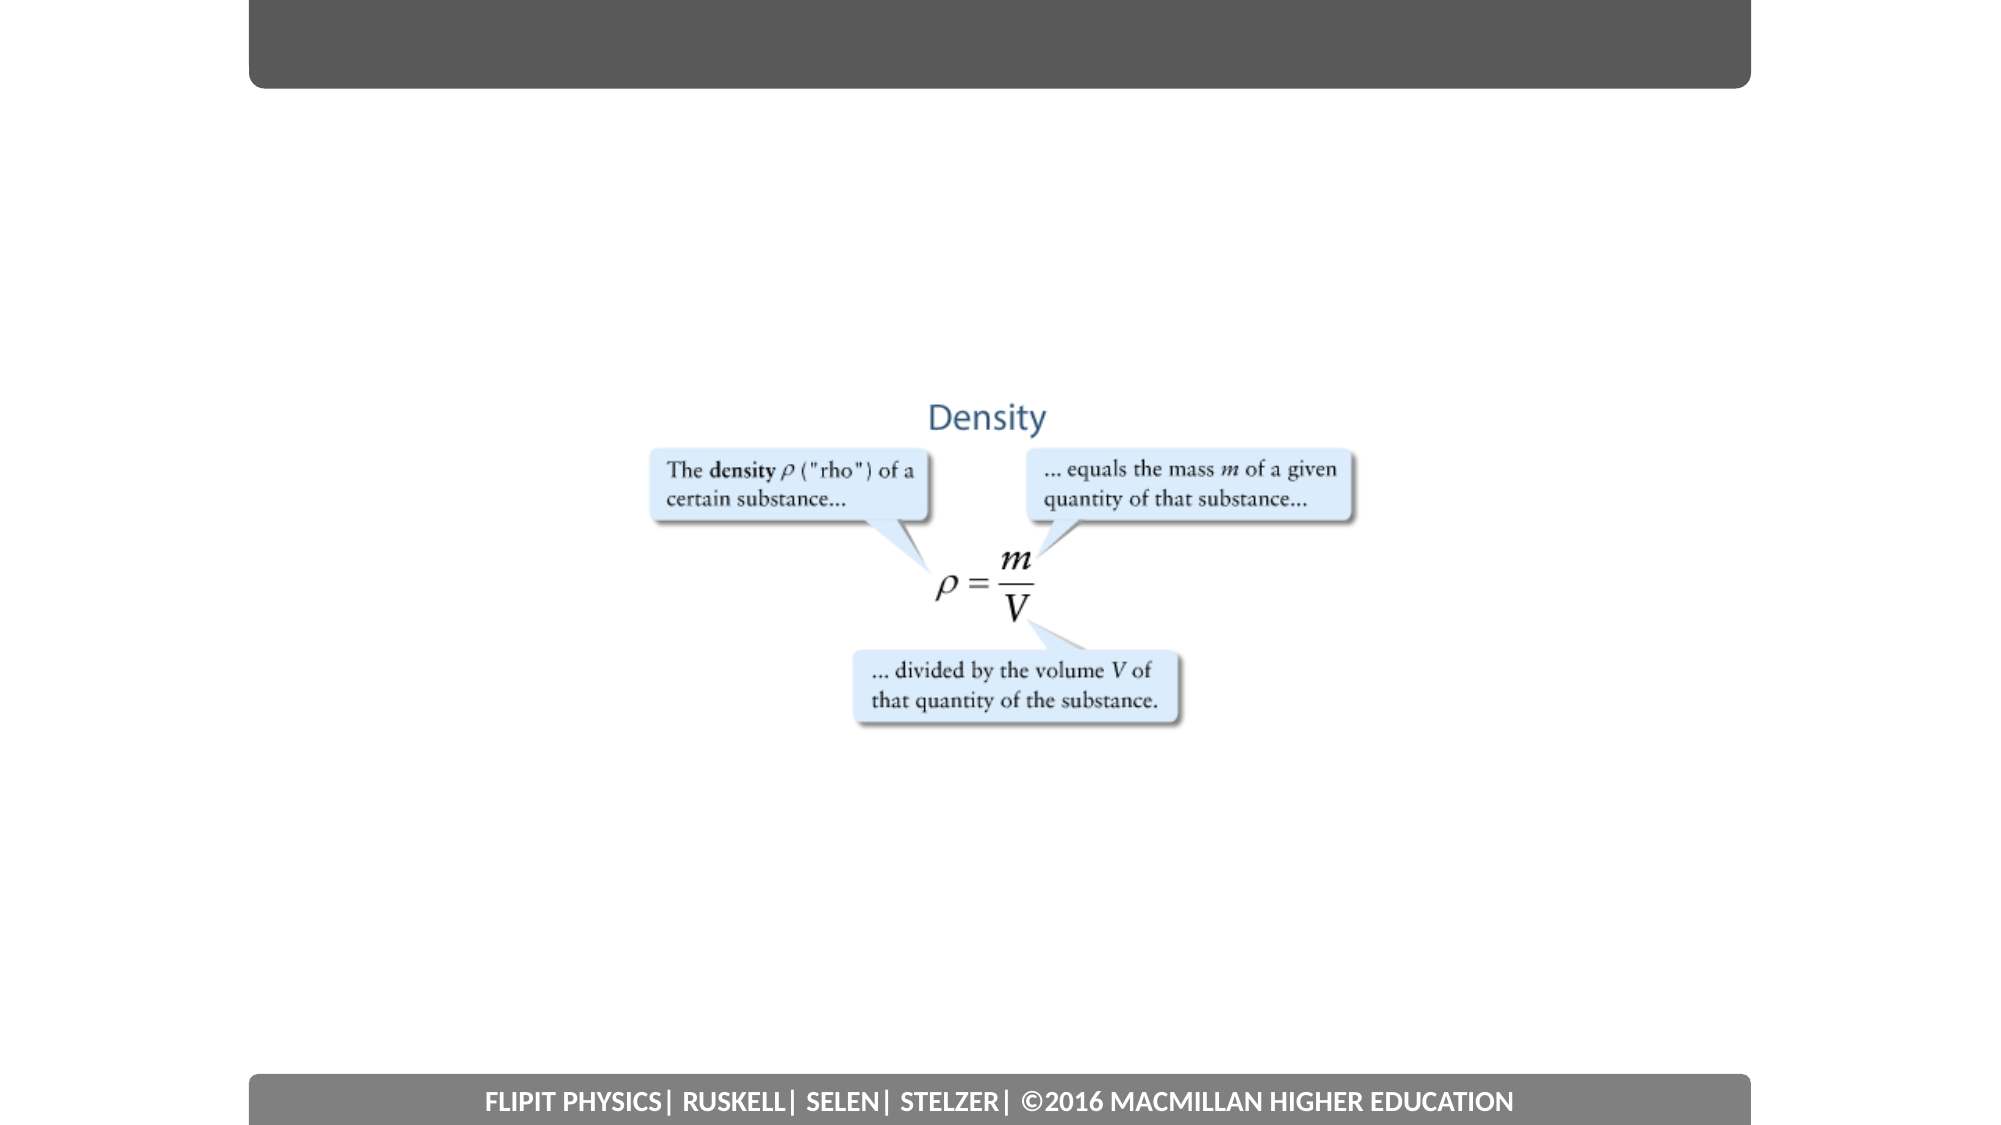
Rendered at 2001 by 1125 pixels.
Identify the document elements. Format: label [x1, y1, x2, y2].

text_box [249, 1074, 1750, 1125]
text_box [248, 0, 1752, 89]
picture [638, 394, 1362, 731]
